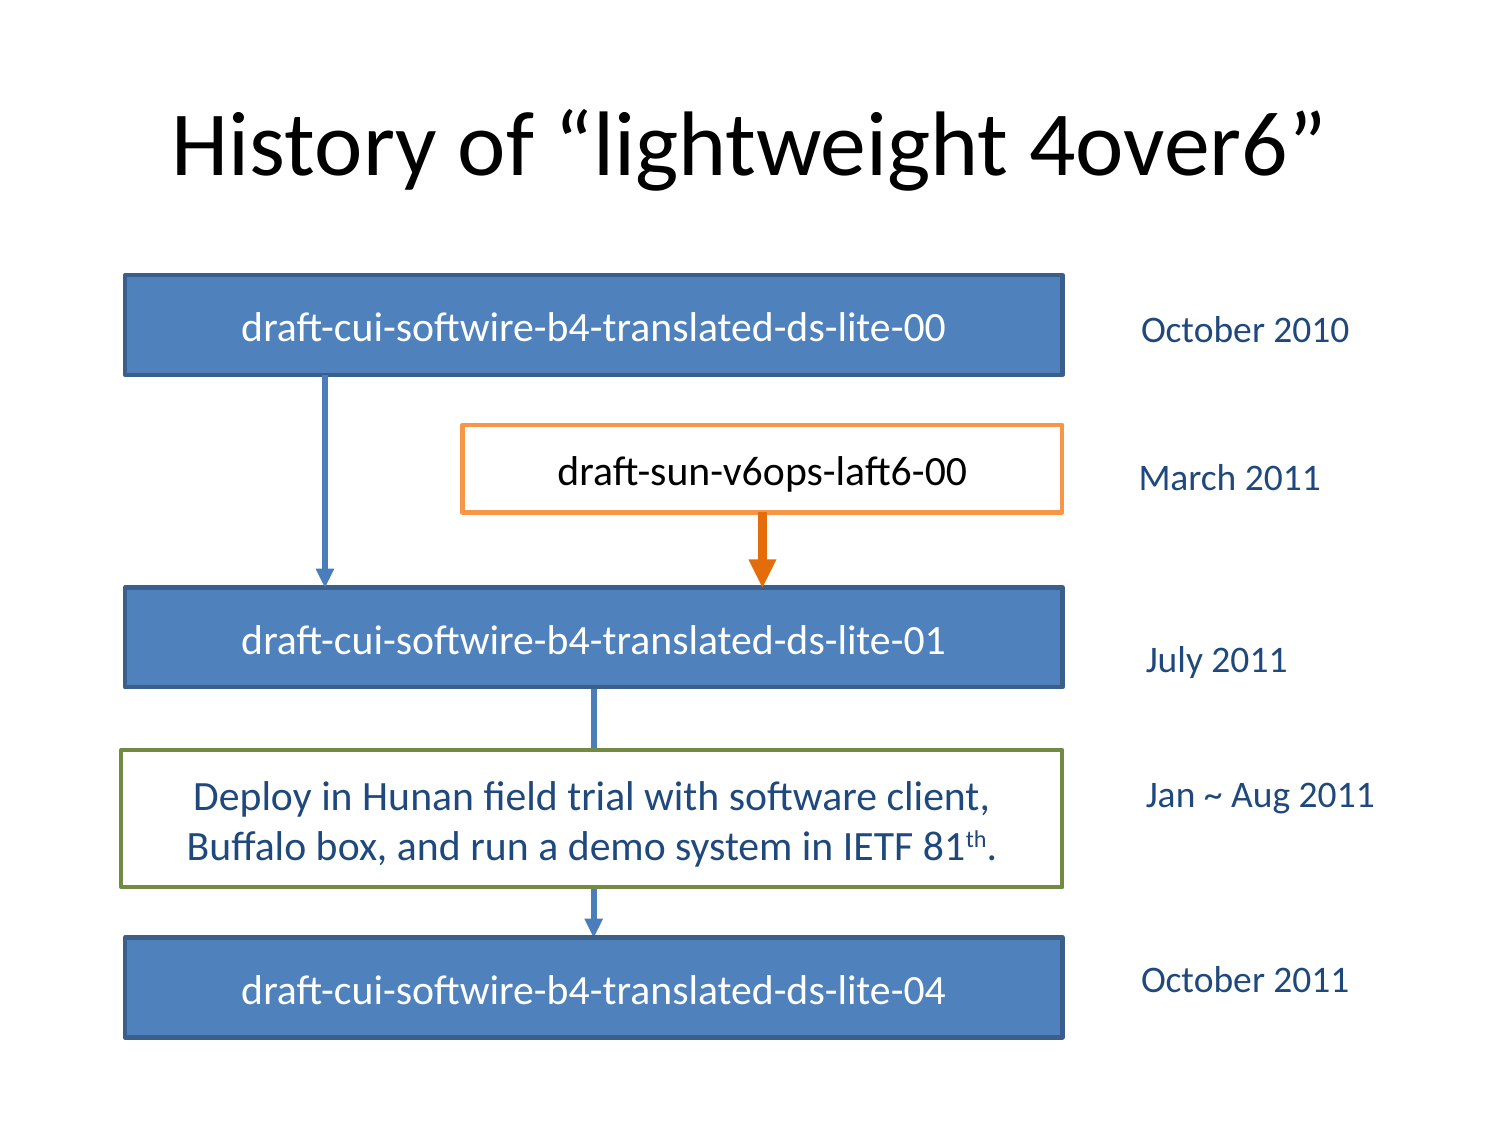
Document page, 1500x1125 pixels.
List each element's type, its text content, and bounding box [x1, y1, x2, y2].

text_box draft-cui-softwire-b4-translated-ds-lite-01 [123, 585, 1065, 689]
text_box Deploy in Hunan field trial with software client, Buffalo box, and run a demo system in IETF 81th. [598, 748, 1064, 889]
text_box draft-cui-softwire-b4-translated-ds-lite-04 [123, 935, 1065, 1040]
text_box Deploy in Hunan field trial with software client, Buffalo box, and run a demo system in IETF 81th. [119, 748, 589, 889]
text_box draft-sun-v6ops-laft6-00 [460, 423, 1064, 515]
text_box Jan ~ Aug 2011 [1131, 762, 1391, 823]
text_box draft-cui-softwire-b4-translated-ds-lite-00 [123, 273, 1065, 377]
text_box July 2011 [1131, 628, 1303, 688]
text_box March 2011 [1123, 445, 1336, 506]
title History of “lightweight 4over6” [75, 45, 1425, 233]
text_box October 2011 [1126, 947, 1365, 1007]
text_box October 2010 [1126, 297, 1365, 357]
